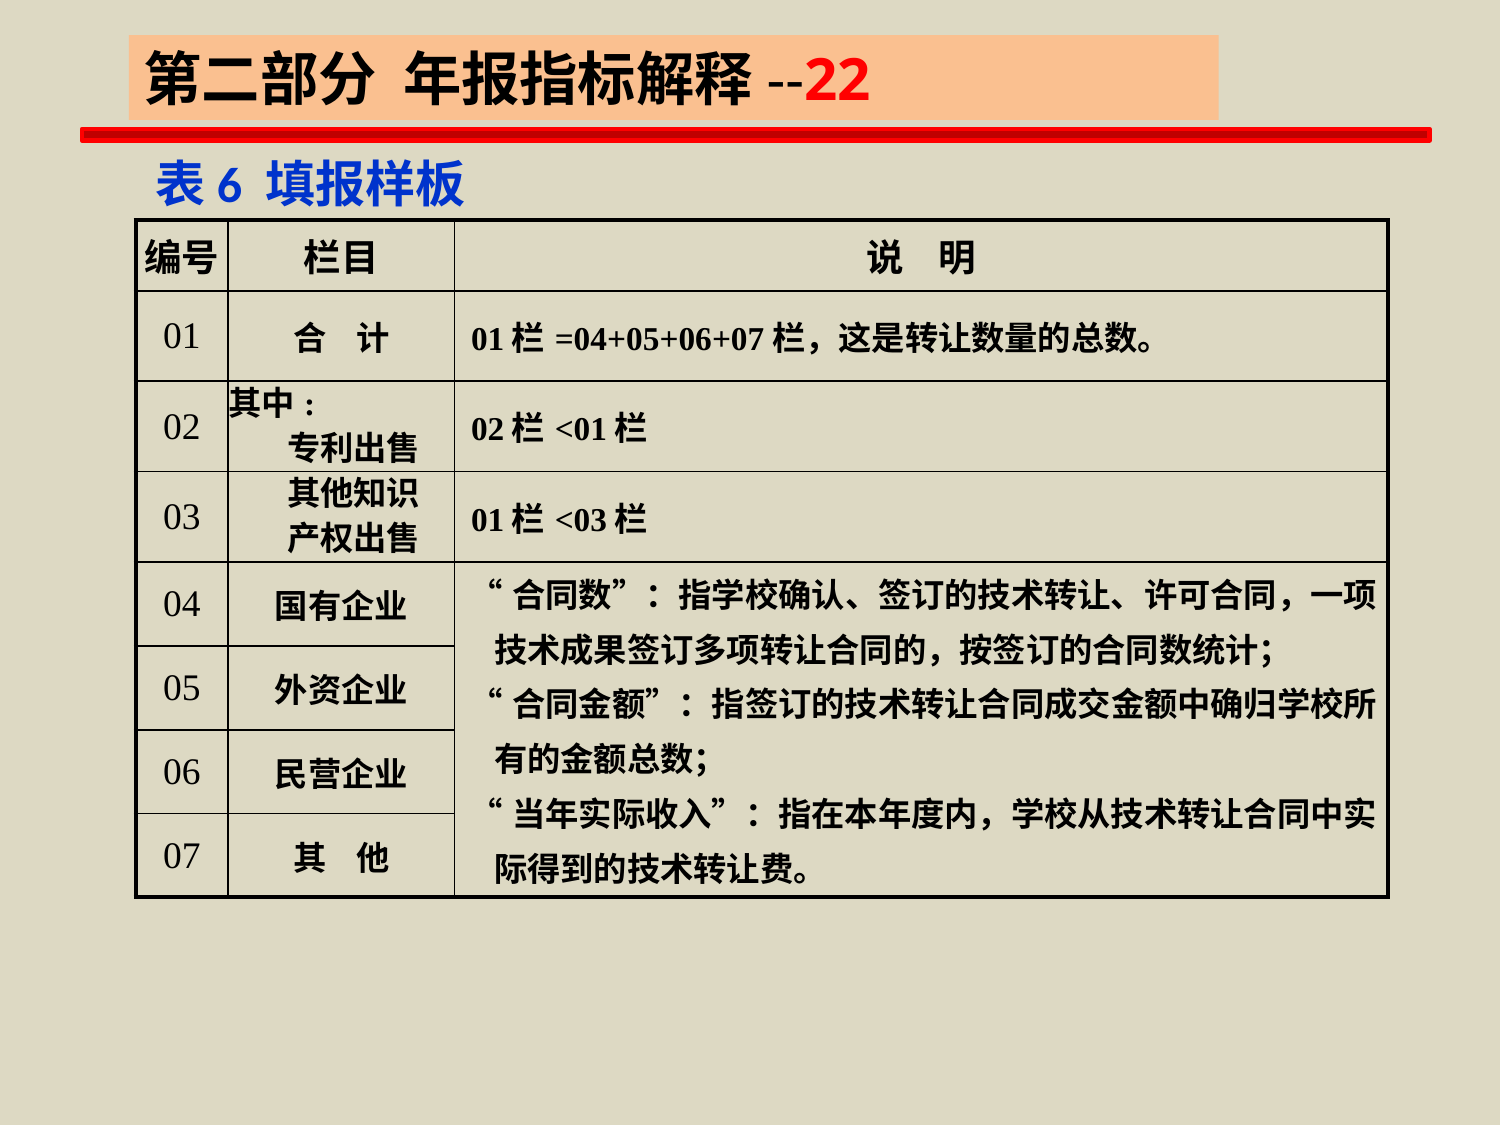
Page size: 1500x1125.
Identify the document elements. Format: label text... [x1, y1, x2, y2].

table_cell 01栏=04+05+06+07栏，这是转让数量的总数。 [455, 292, 1386, 380]
table_cell 其 他 [229, 814, 454, 895]
table_cell 其中: 专利出售 [229, 382, 454, 471]
table_cell 04 [138, 563, 227, 645]
table_cell 02栏<01栏 [455, 382, 1386, 471]
table_cell 06 [138, 731, 227, 813]
table_cell 05 [138, 647, 227, 729]
table_cell 02 [138, 382, 227, 471]
text_box 表6 填报样板 [128, 152, 755, 213]
table_cell 国有企业 [229, 563, 454, 645]
table_header 说 明 [455, 222, 1386, 290]
text_box [80, 127, 1432, 143]
table_cell 03 [138, 472, 227, 561]
table_cell 其他知识 产权出售 [229, 472, 454, 561]
table_cell 民营企业 [229, 731, 454, 813]
text_box 第二部分 年报指标解释--22 [128, 35, 1219, 120]
table_cell 合 计 [229, 292, 454, 380]
text_box [117, 152, 1348, 348]
table_cell 外资企业 [229, 647, 454, 729]
table_header 栏目 [229, 222, 454, 290]
table_cell 01 [138, 292, 227, 380]
table_cell 01栏<03栏 [455, 472, 1386, 561]
table_cell 07 [138, 814, 227, 895]
table_header 编号 [138, 222, 227, 290]
table_cell “合同数”：指学校确认、签订的技术转让、许可合同，一项 技术成果签订多项转让合同的，按签订的合同数统计； “合同金额”：指签订的技术转让合同成交金额中确归学校所 有的金额总数； “当年实际收入”：指在本年度内，学校从技术转让合同中实 际得到的技术转让费。 [455, 563, 1386, 895]
